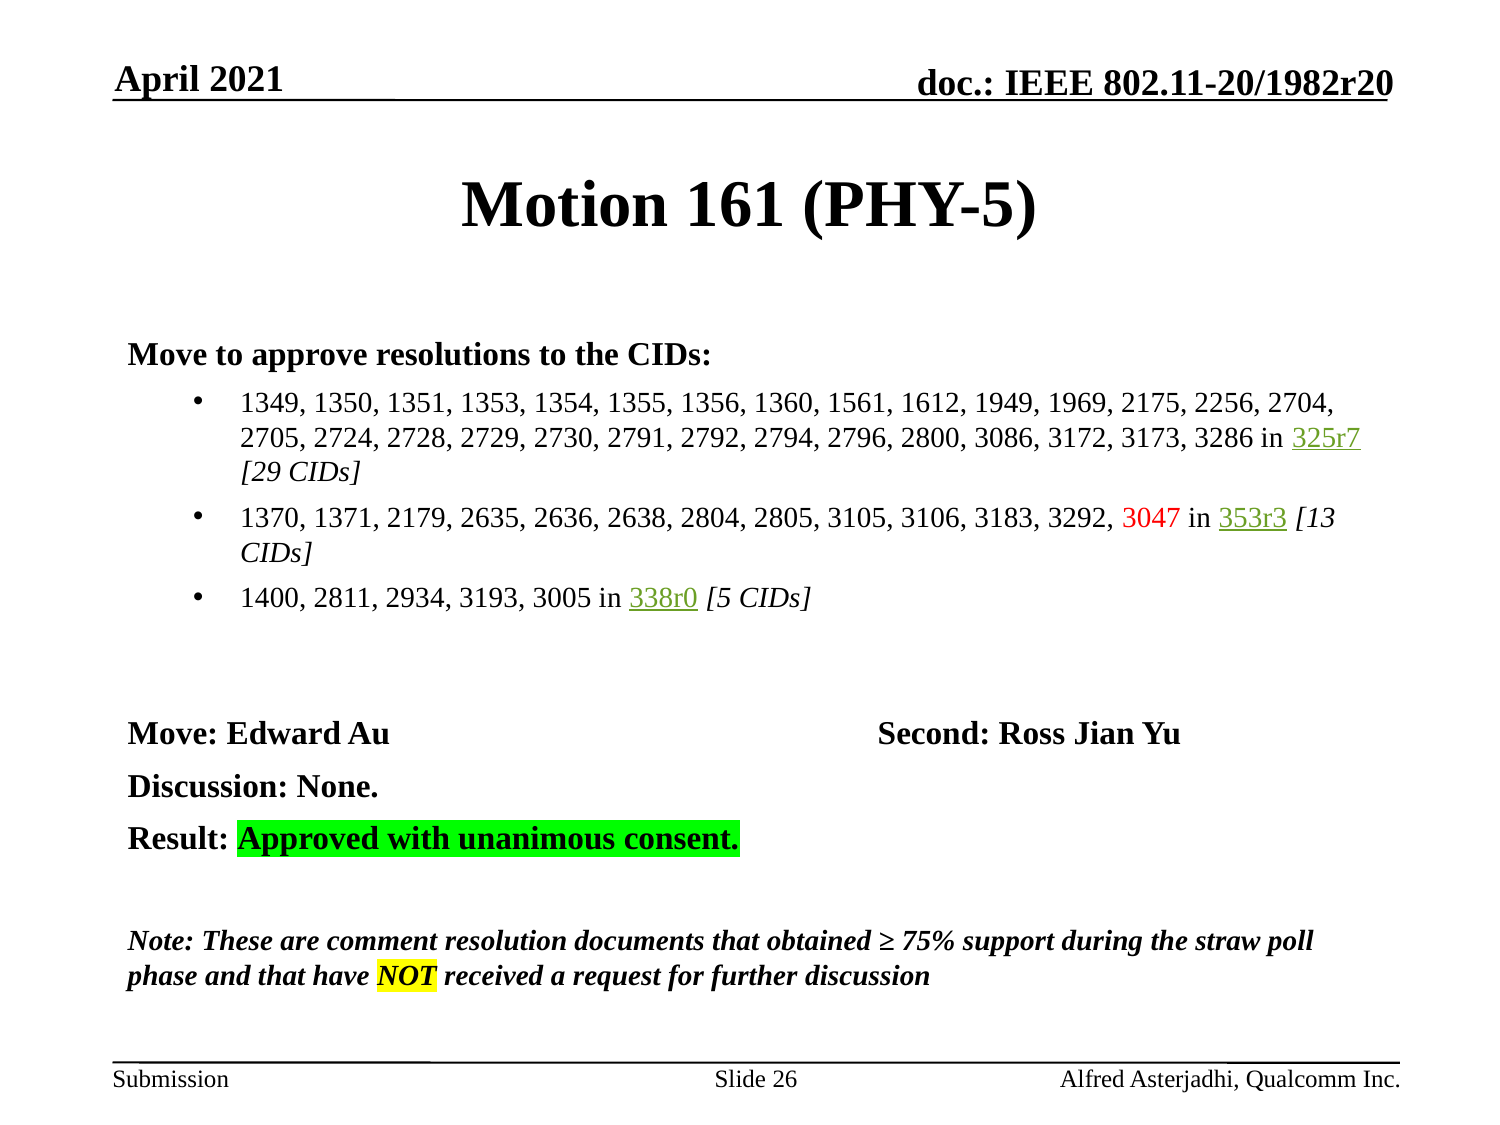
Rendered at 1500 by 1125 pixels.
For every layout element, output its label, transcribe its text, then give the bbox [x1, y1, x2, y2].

footer Alfred Asterjadhi, Qualcomm Inc. [878, 1061, 1402, 1093]
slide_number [114, 54, 423, 100]
title Motion 161 (PHY-5) [112, 112, 1388, 288]
list Move to approve resolutions to the CIDs: 1349, 1350, 1351, 1353, 1354, 1355, 1356, 1360, 1561, 1612, 1949, 1969, 2175, 2256, 2704, 2705, 2724, 2728, 2729, 2730, 2791, 2792, 2794, 2796, 2800, 3086, 3172, 3173, 3286 in 325r7 [29 CIDs] 1370, 1371, 2179, 2635, 2636, 2638, 2804, 2805, 3105, 3106, 3183, 3292, 3047 in 353r3 [13 CIDs] 1400, 2811, 2934, 3193, 3005 in 338r0 [5 CIDs] Move: Edward Au Second: Ross Jian Yu Discussion: None. Result: Approved with unanimous consent. Note: These are comment resolution documents that obtained ≥ 75% support during the straw poll phase and that have NOT received a request for further discussion [112, 324, 1388, 1063]
slide_number Slide 26 [712, 1061, 800, 1123]
